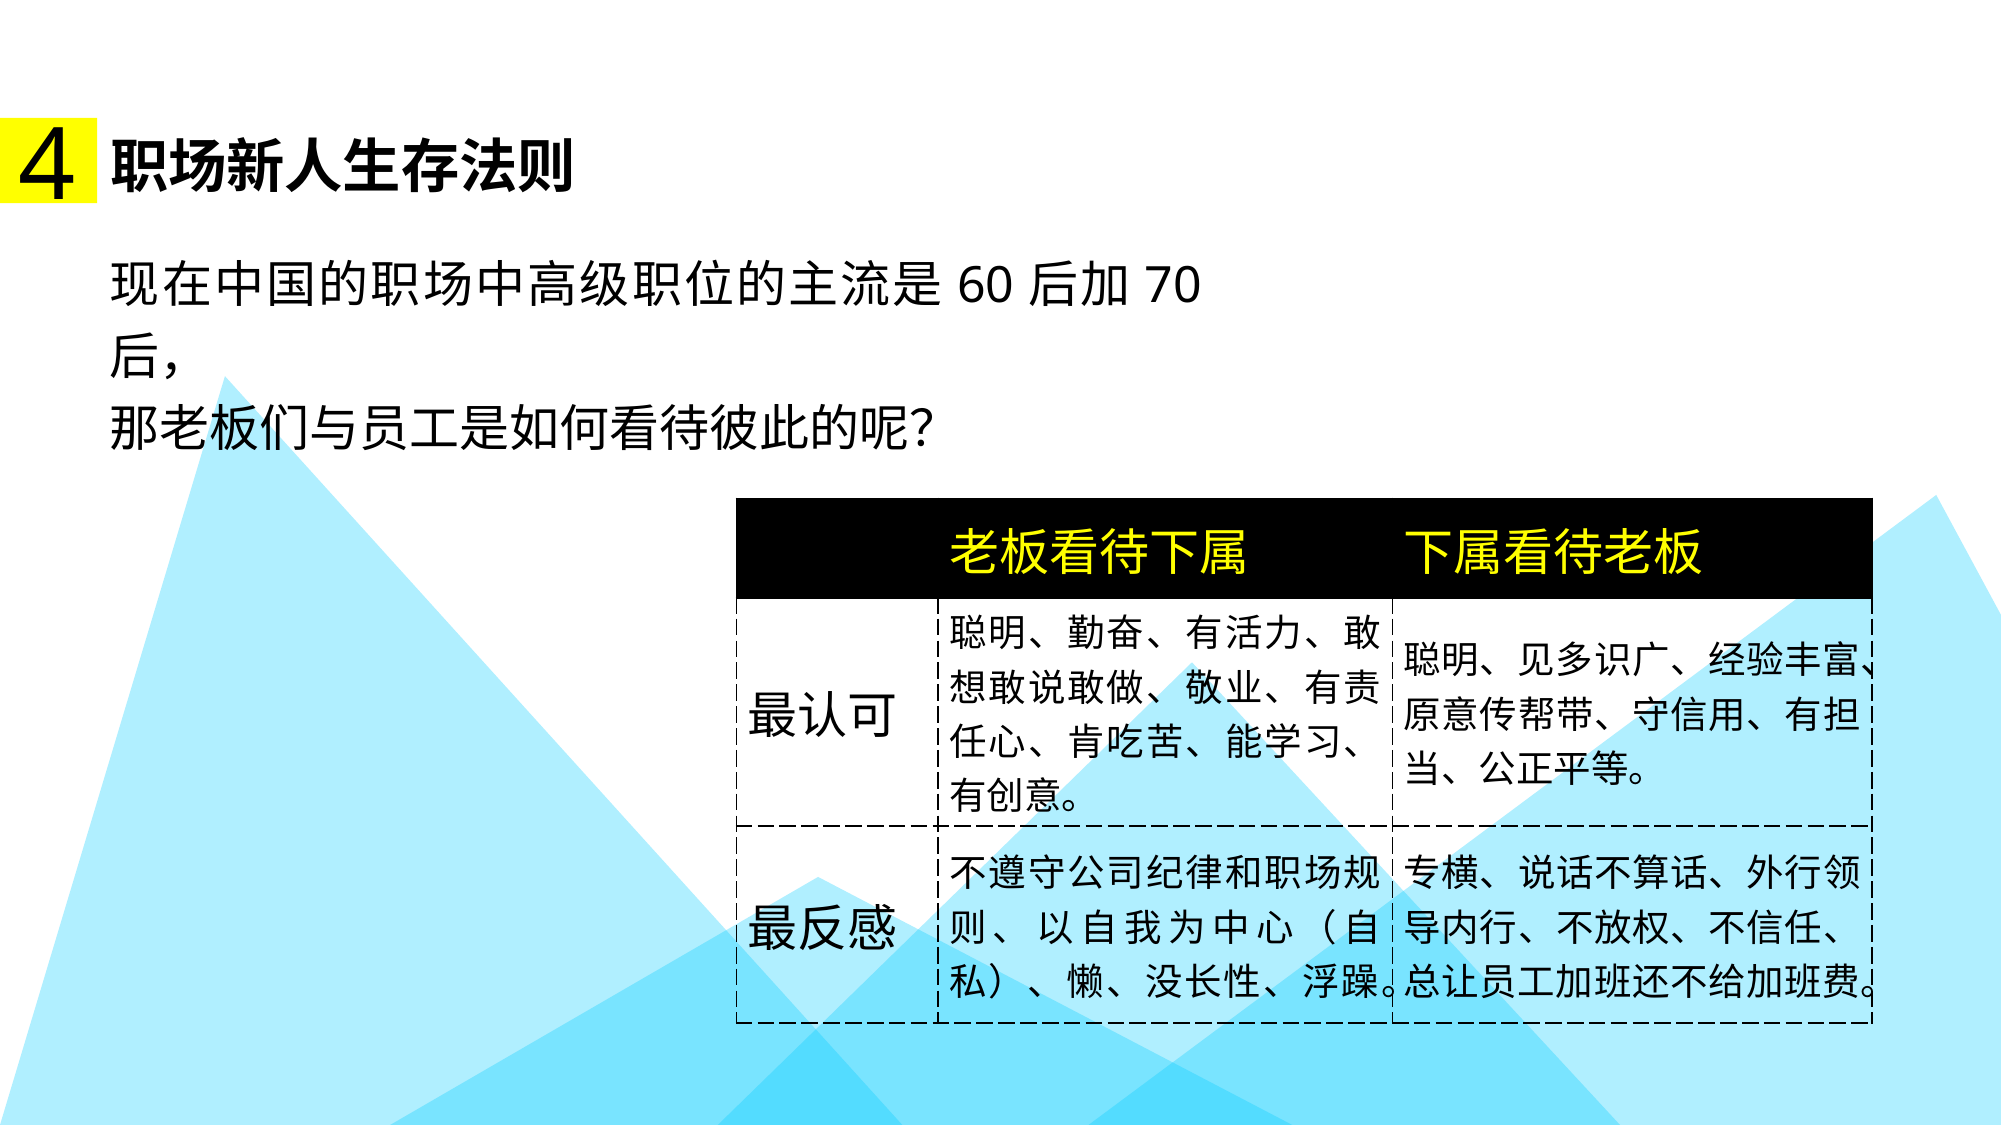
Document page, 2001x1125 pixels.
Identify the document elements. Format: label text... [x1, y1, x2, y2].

table_cell 最反感 [737, 826, 938, 1023]
table_cell 聪明、见多识广、经验丰富、原意传帮带、守信用、有担当、公正平等。 [1392, 599, 1872, 826]
table_cell 不遵守公司纪律和职场规则、以自我为中心（自私）、懒、没长性、浮躁。 [938, 826, 1392, 1023]
table_header 下属看待老板 [1393, 499, 1871, 597]
table_header [737, 499, 937, 597]
table_cell 专横、说话不算话、外行领导内行、不放权、不信任、总让员工加班还不给加班费。 [1392, 826, 1872, 1023]
table_cell 最认可 [737, 599, 938, 826]
text_box 现在中国的职场中高级职位的主流是60后加70后， 那老板们与员工是如何看待彼此的呢？ [95, 232, 1229, 464]
list 4 [0, 105, 96, 191]
table_cell 聪明、勤奋、有活力、敢想敢说敢做、敬业、有责任心、肯吃苦、能学习、有创意。 [938, 599, 1392, 826]
title 职场新人生存法则 [95, 126, 1923, 213]
table_header 老板看待下属 [939, 499, 1392, 597]
